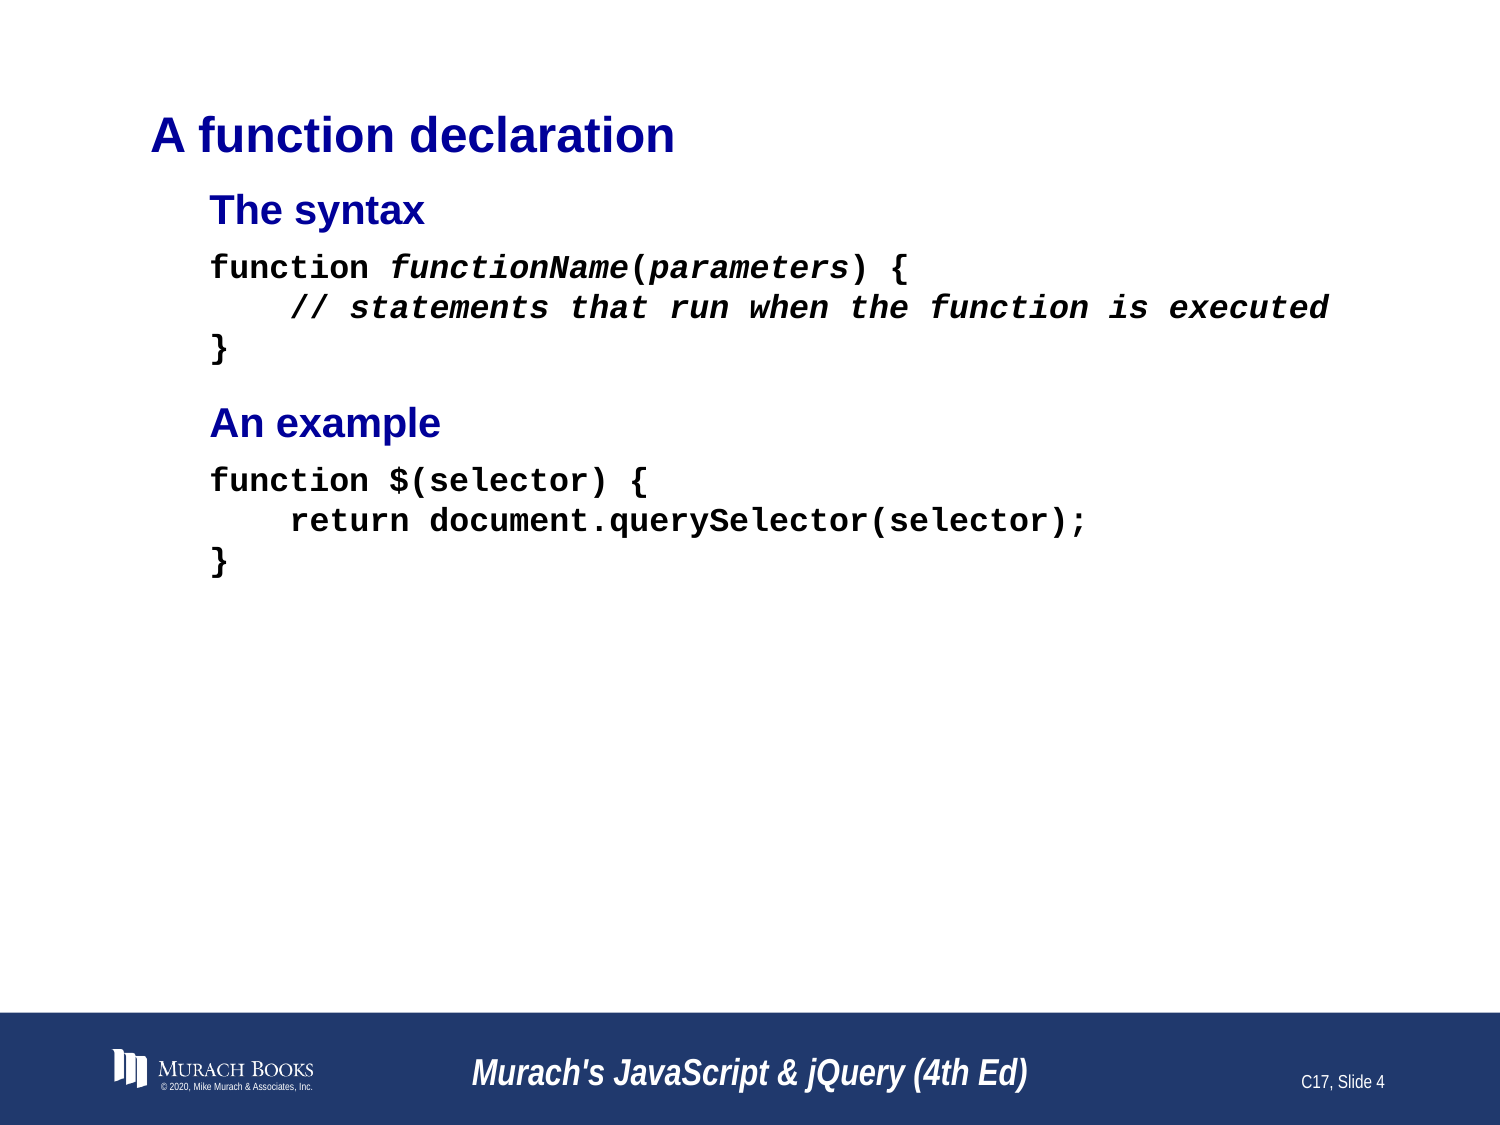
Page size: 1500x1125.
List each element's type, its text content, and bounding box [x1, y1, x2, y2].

slide_number Murach's JavaScript & jQuery (4th Ed) [463, 1025, 1050, 1100]
slide_number C17, Slide 4 [1087, 1025, 1400, 1100]
title A function declaration [150, 102, 1350, 164]
list The syntax function functionName(parameters) { // statements that run when the function is executed } An example function $(selector) { return document.querySelector(selector); } [137, 174, 1350, 975]
footer © 2020, Mike Murach & Associates, Inc. [12, 1025, 463, 1100]
